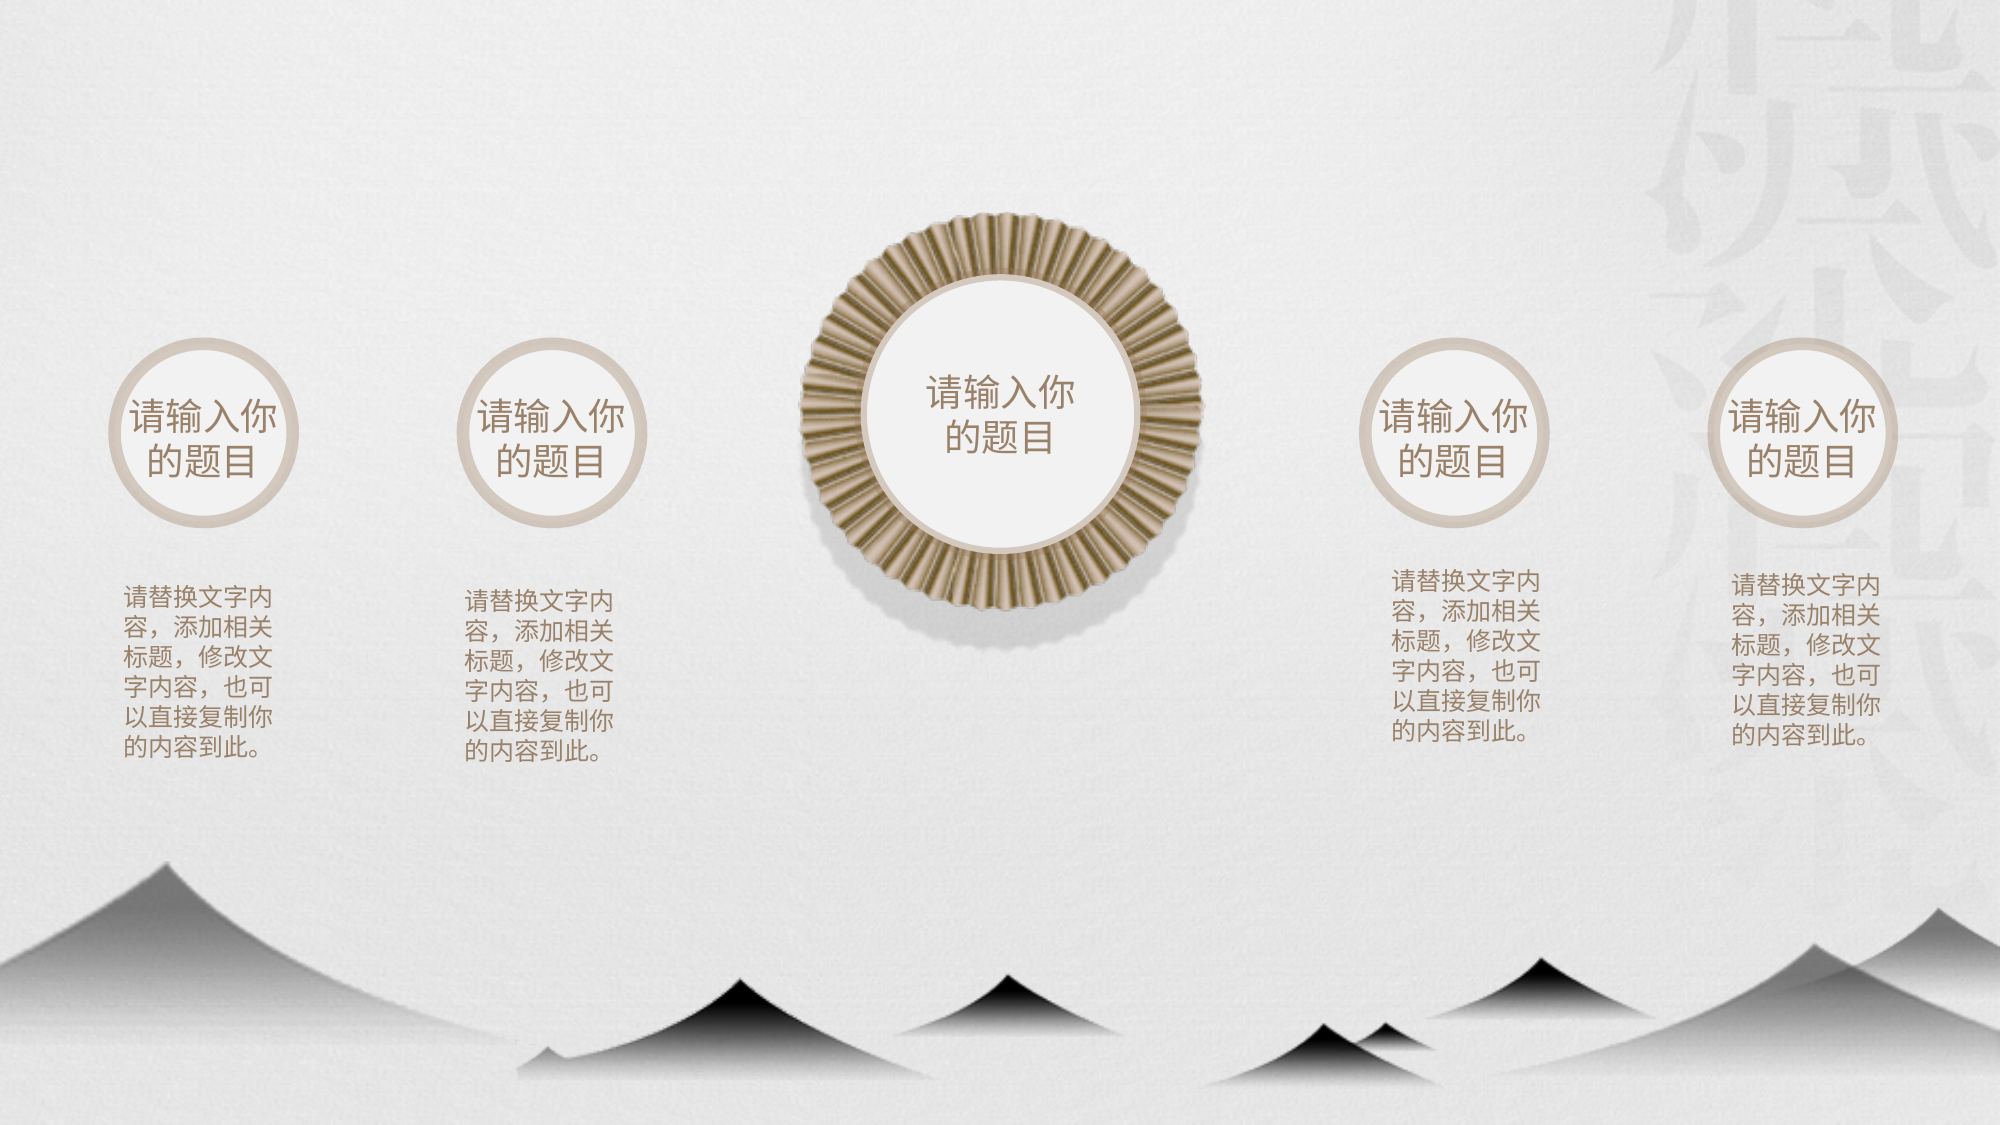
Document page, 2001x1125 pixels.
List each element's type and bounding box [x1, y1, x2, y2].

text_box [436, 343, 654, 776]
text_box [1351, 343, 1569, 756]
text_box [1700, 343, 1909, 760]
text_box [797, 211, 1208, 654]
picture [0, 0, 2000, 1125]
text_box [96, 343, 306, 771]
